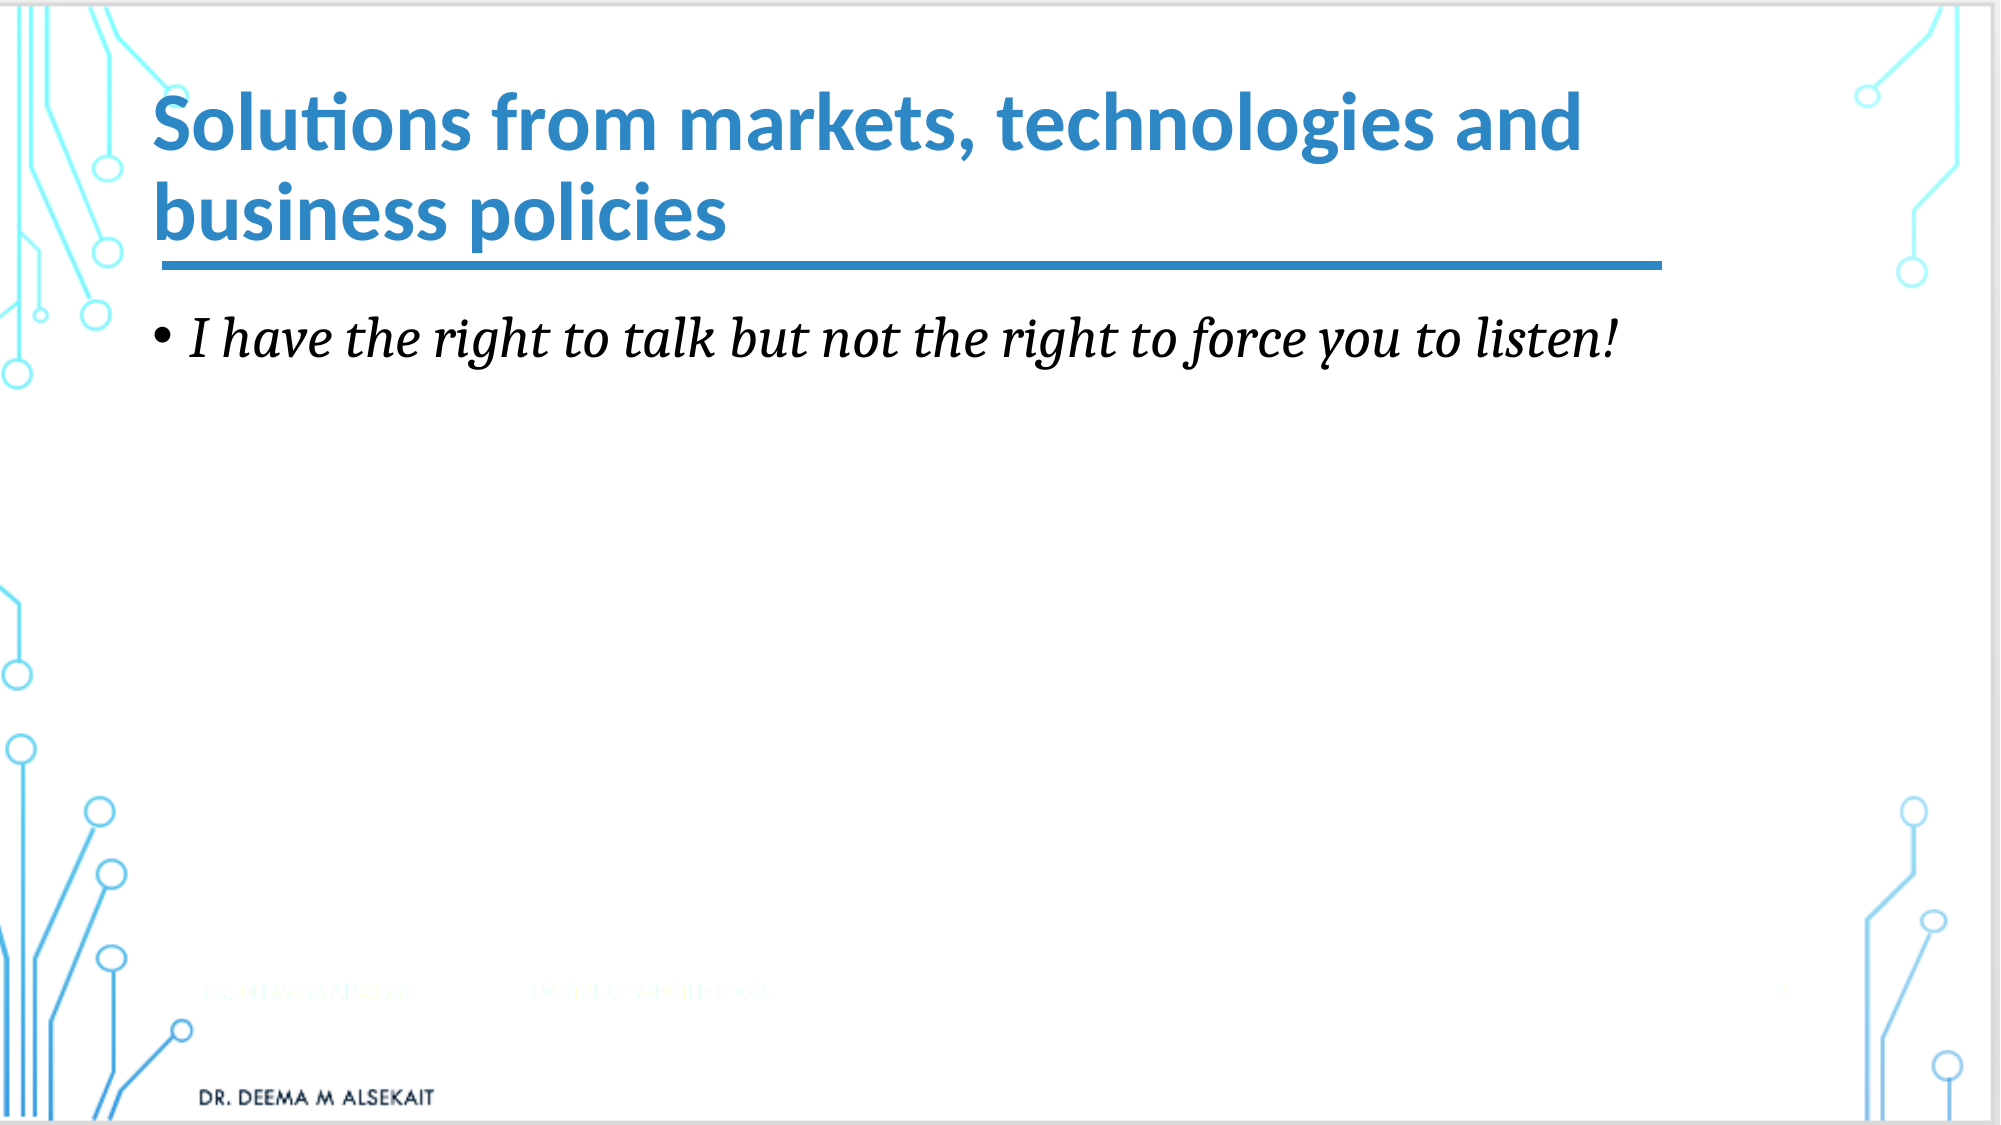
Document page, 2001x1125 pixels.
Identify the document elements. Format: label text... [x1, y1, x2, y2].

title Solutions from markets, technologies and business policies [137, 59, 1863, 278]
list I have the right to talk but not the right to force you to listen! [137, 299, 1863, 1014]
picture [0, 0, 2001, 1125]
